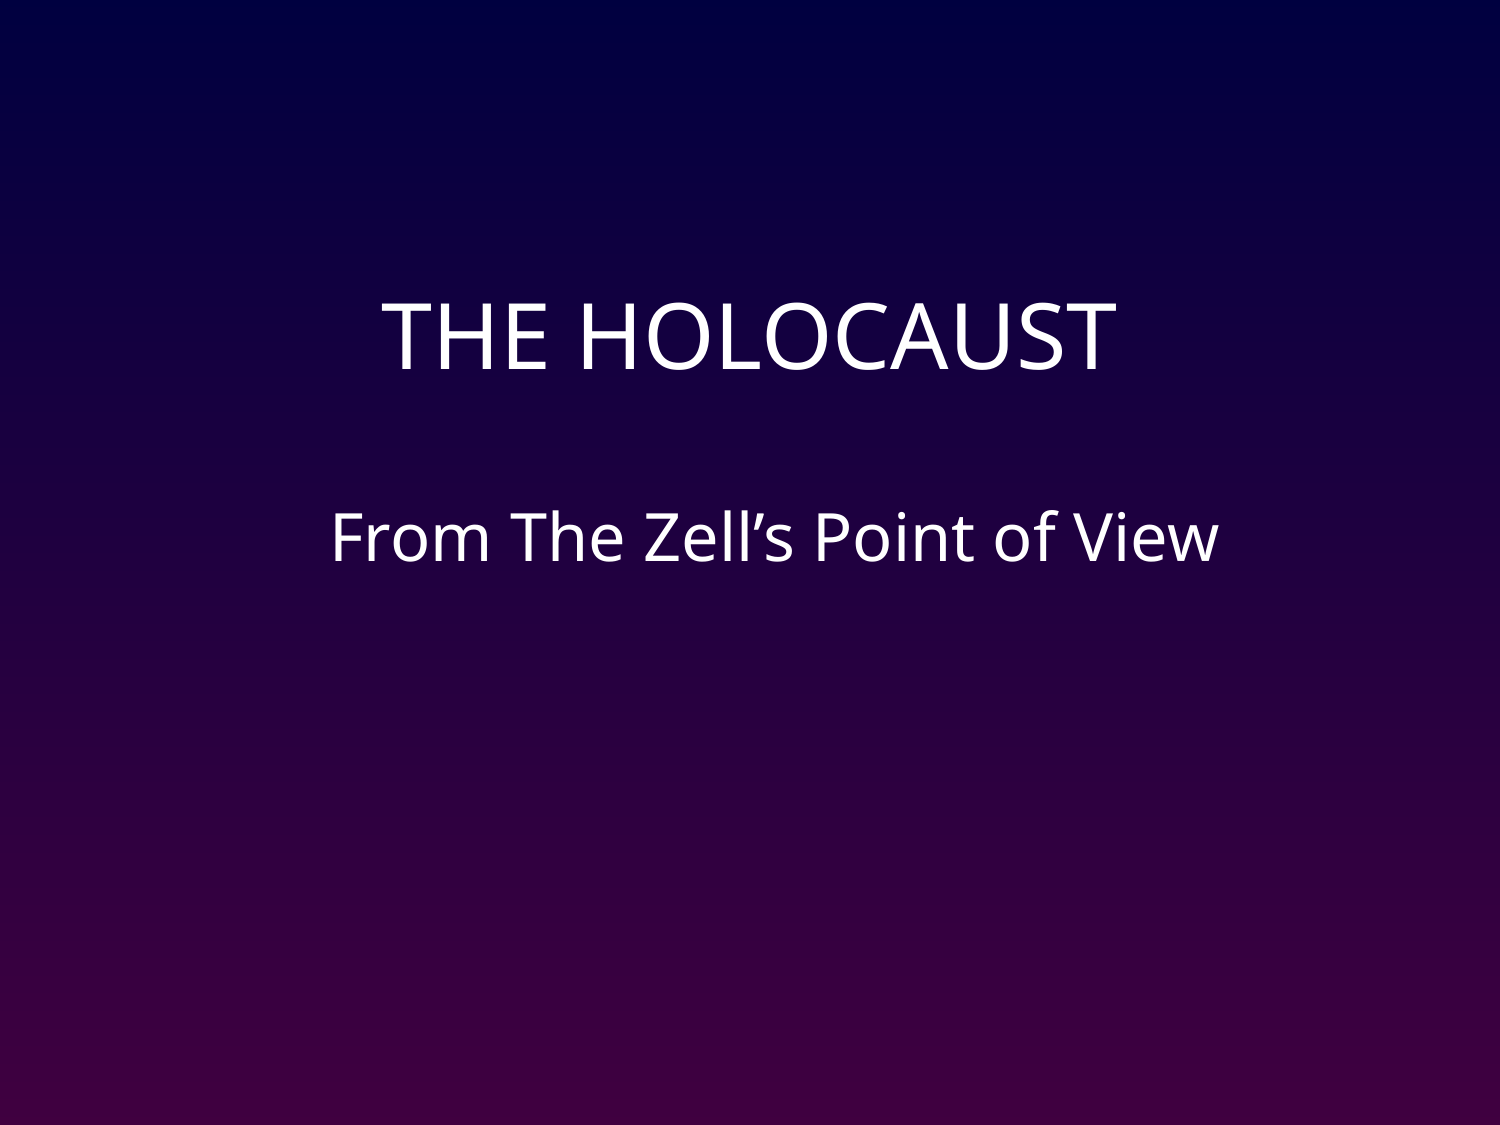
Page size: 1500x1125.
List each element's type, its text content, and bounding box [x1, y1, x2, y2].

subtitle From The Zell’s Point of View [249, 487, 1300, 700]
title THE HOLOCAUST [112, 212, 1388, 454]
